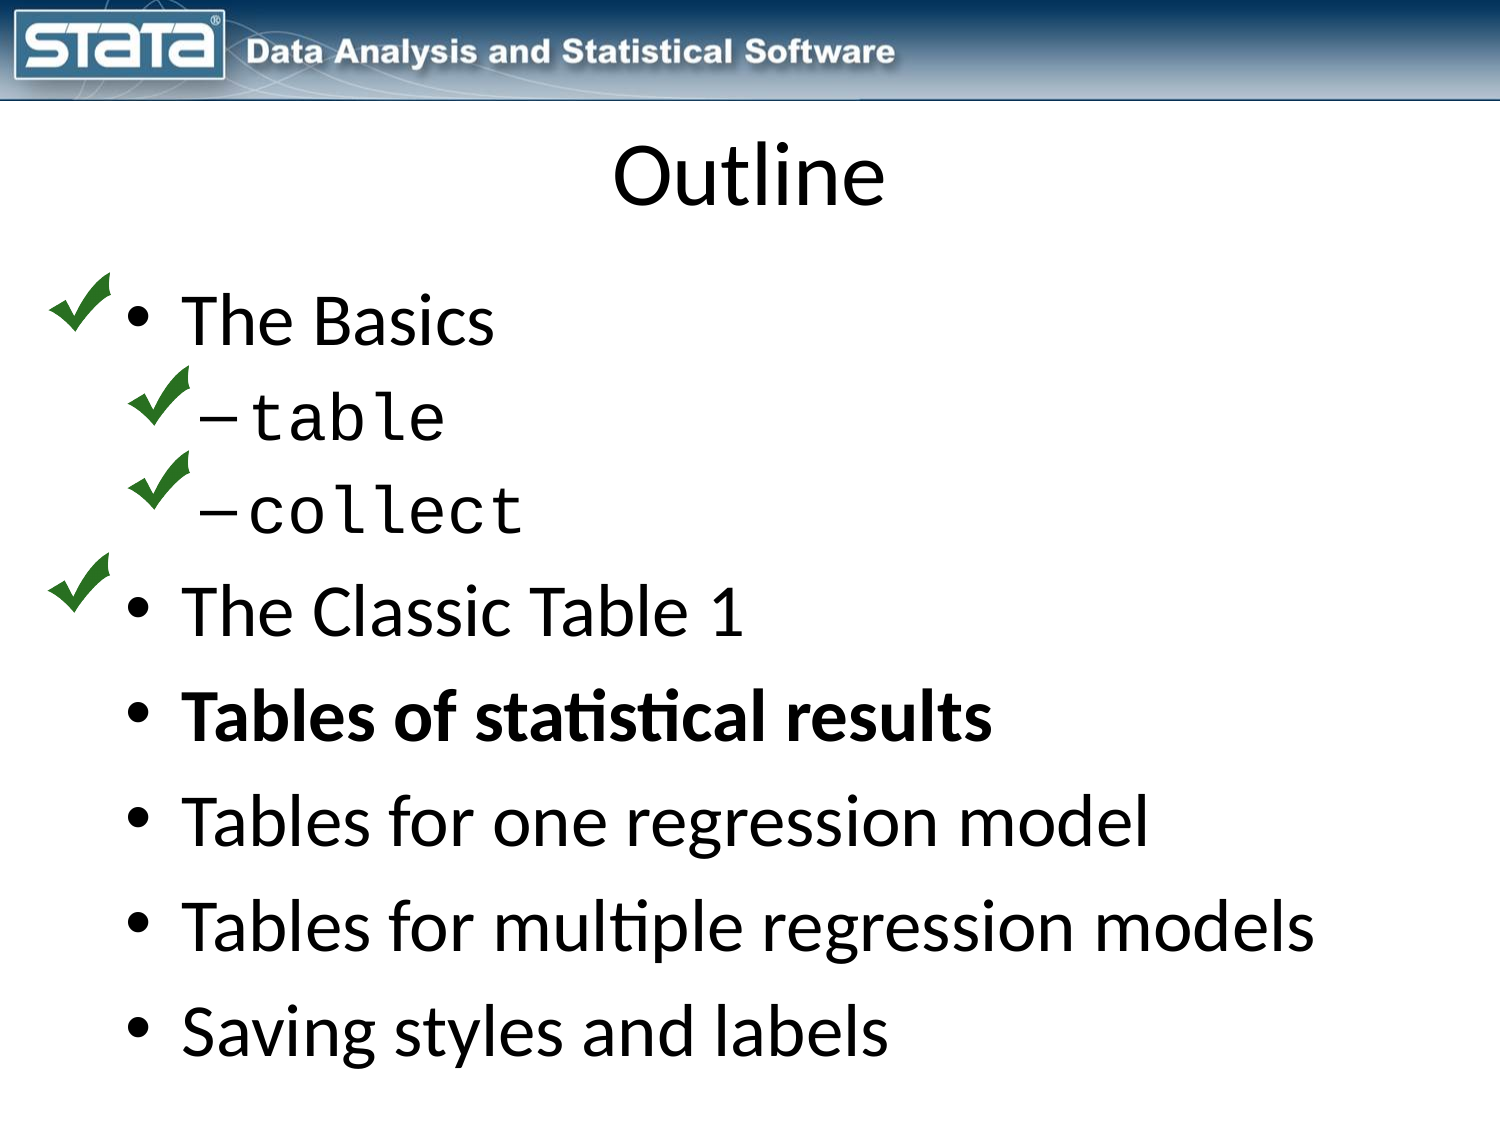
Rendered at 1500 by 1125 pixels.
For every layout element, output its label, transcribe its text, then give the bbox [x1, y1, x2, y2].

title Outline [0, 108, 1500, 238]
picture [47, 552, 111, 613]
picture [48, 272, 113, 333]
picture [0, 0, 1500, 102]
picture [127, 450, 191, 511]
list The Basics table collect The Classic Table 1 Tables of statistical results Tables for one regression model Tables for multiple regression models Saving styles and labels [110, 262, 1399, 1088]
picture [127, 365, 191, 426]
